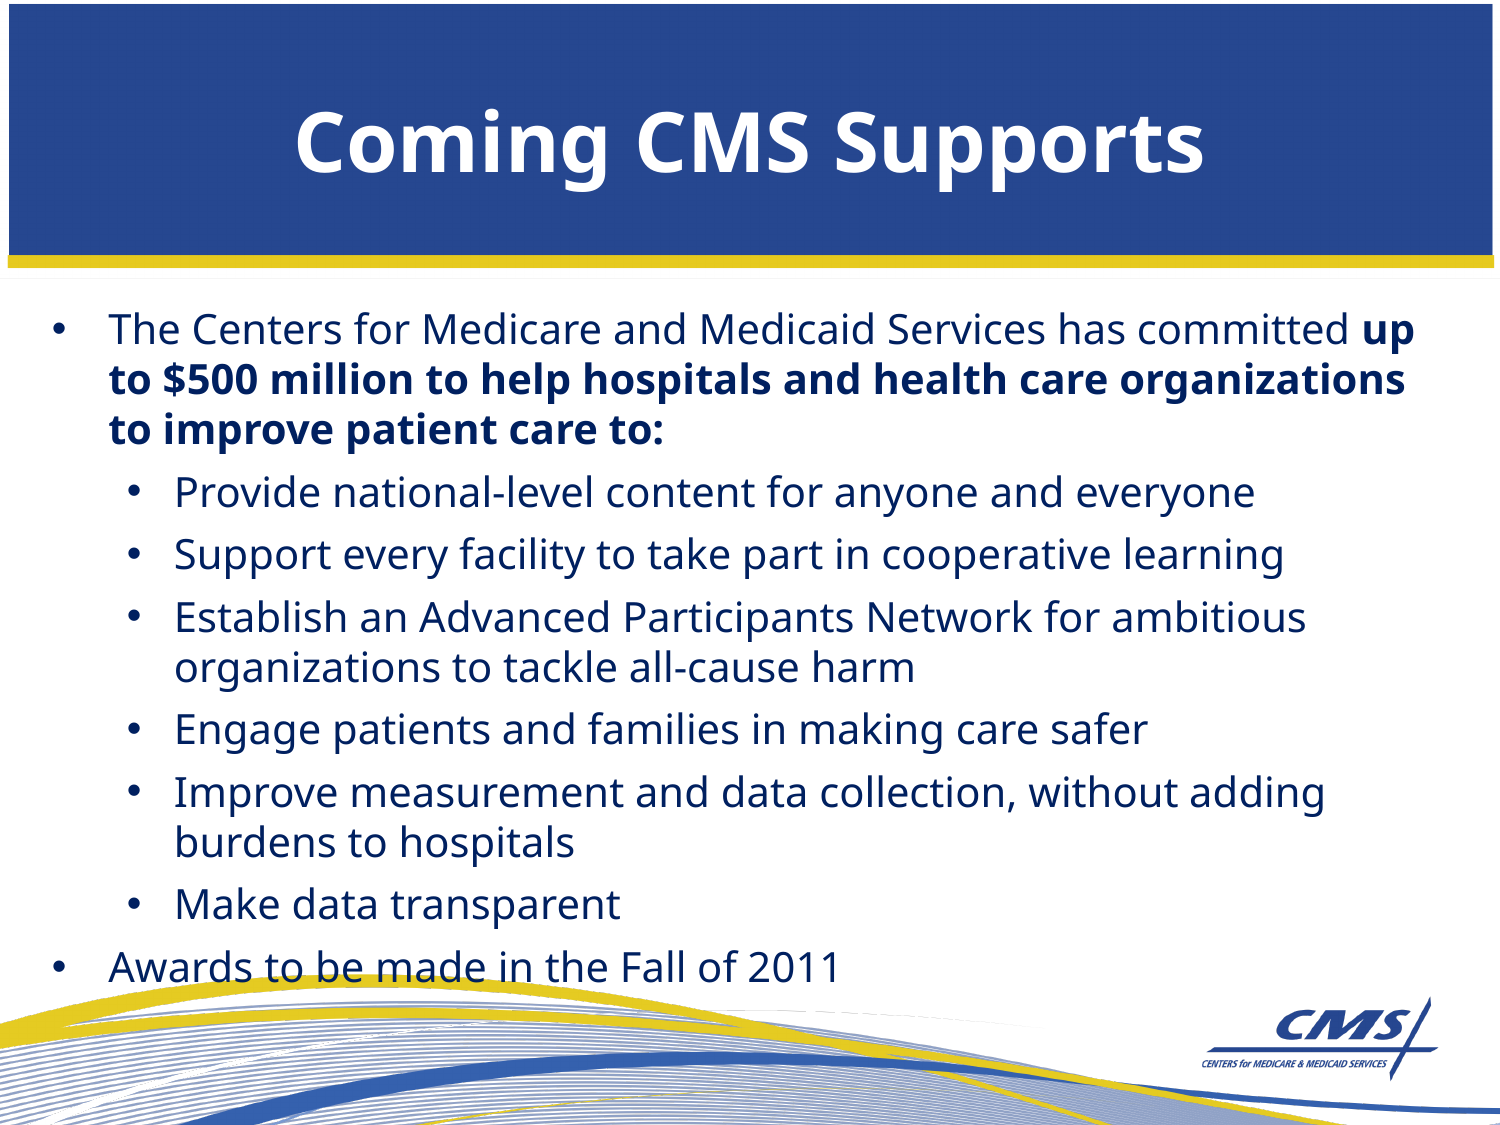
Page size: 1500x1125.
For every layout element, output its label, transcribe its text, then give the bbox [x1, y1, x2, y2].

list The Centers for Medicare and Medicaid Services has committed up to $500 million to help hospitals and health care organizations to improve patient care to: Provide national-level content for anyone and everyone Support every facility to take part in cooperative learning Establish an Advanced Participants Network for ambitious organizations to tackle all-cause harm Engage patients and families in making care safer Improve measurement and data collection, without adding burdens to hospitals Make data transparent Awards to be made in the Fall of 2011 [36, 295, 1461, 988]
title Coming CMS Supports [74, 44, 1426, 233]
picture [0, 0, 1500, 1125]
